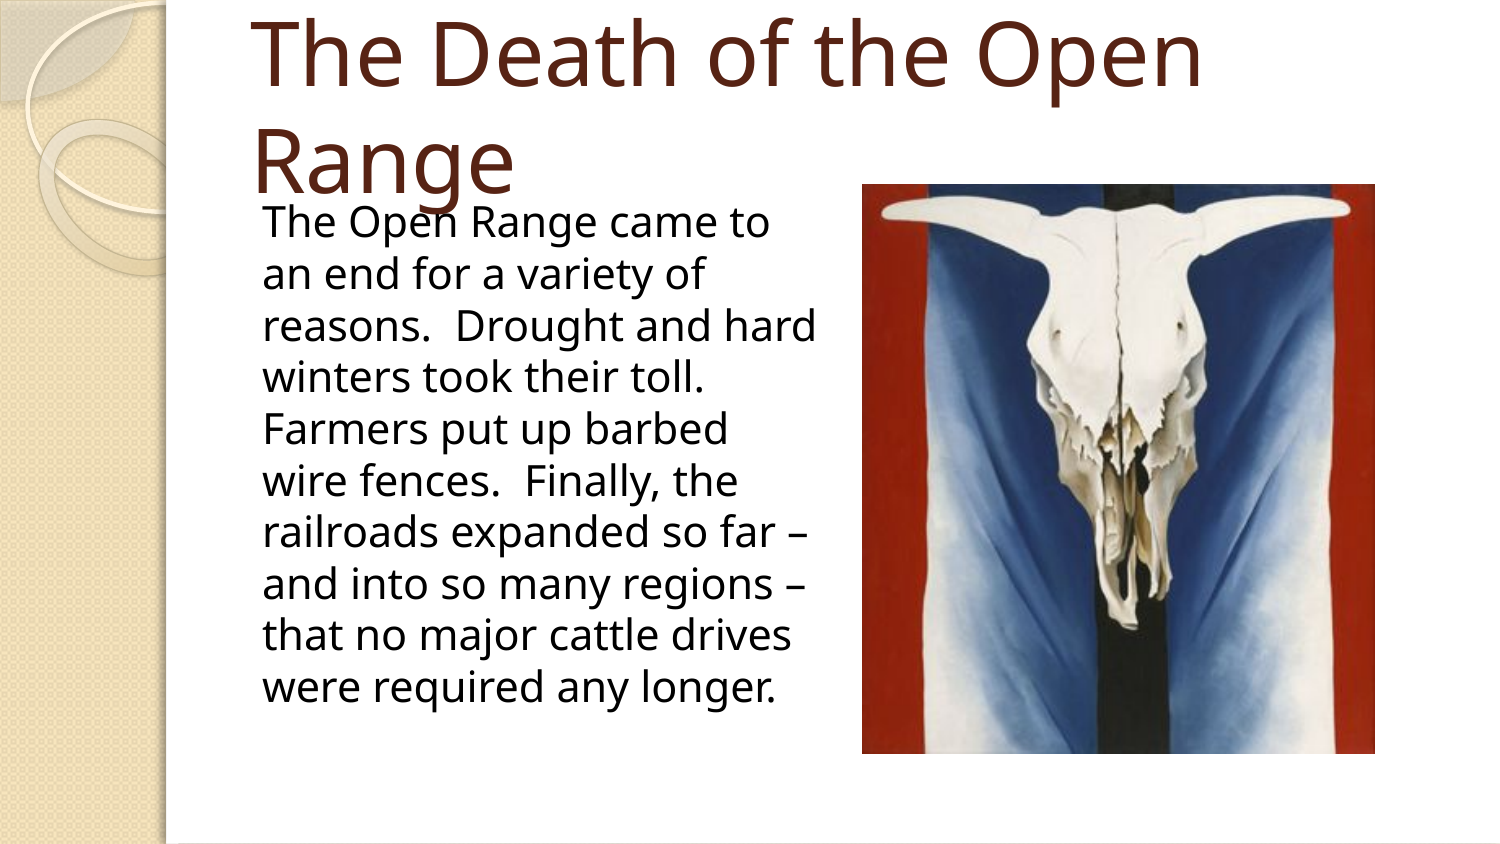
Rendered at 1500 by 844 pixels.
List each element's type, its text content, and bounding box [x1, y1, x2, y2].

title The Death of the Open Range [235, 33, 1466, 175]
list The Open Range came to an end for a variety of reasons. Drought and hard winters took their toll. Farmers put up barbed wire fences. Finally, the railroads expanded so far – and into so many regions – that no major cattle drives were required any longer. [235, 187, 836, 762]
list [862, 184, 1376, 755]
